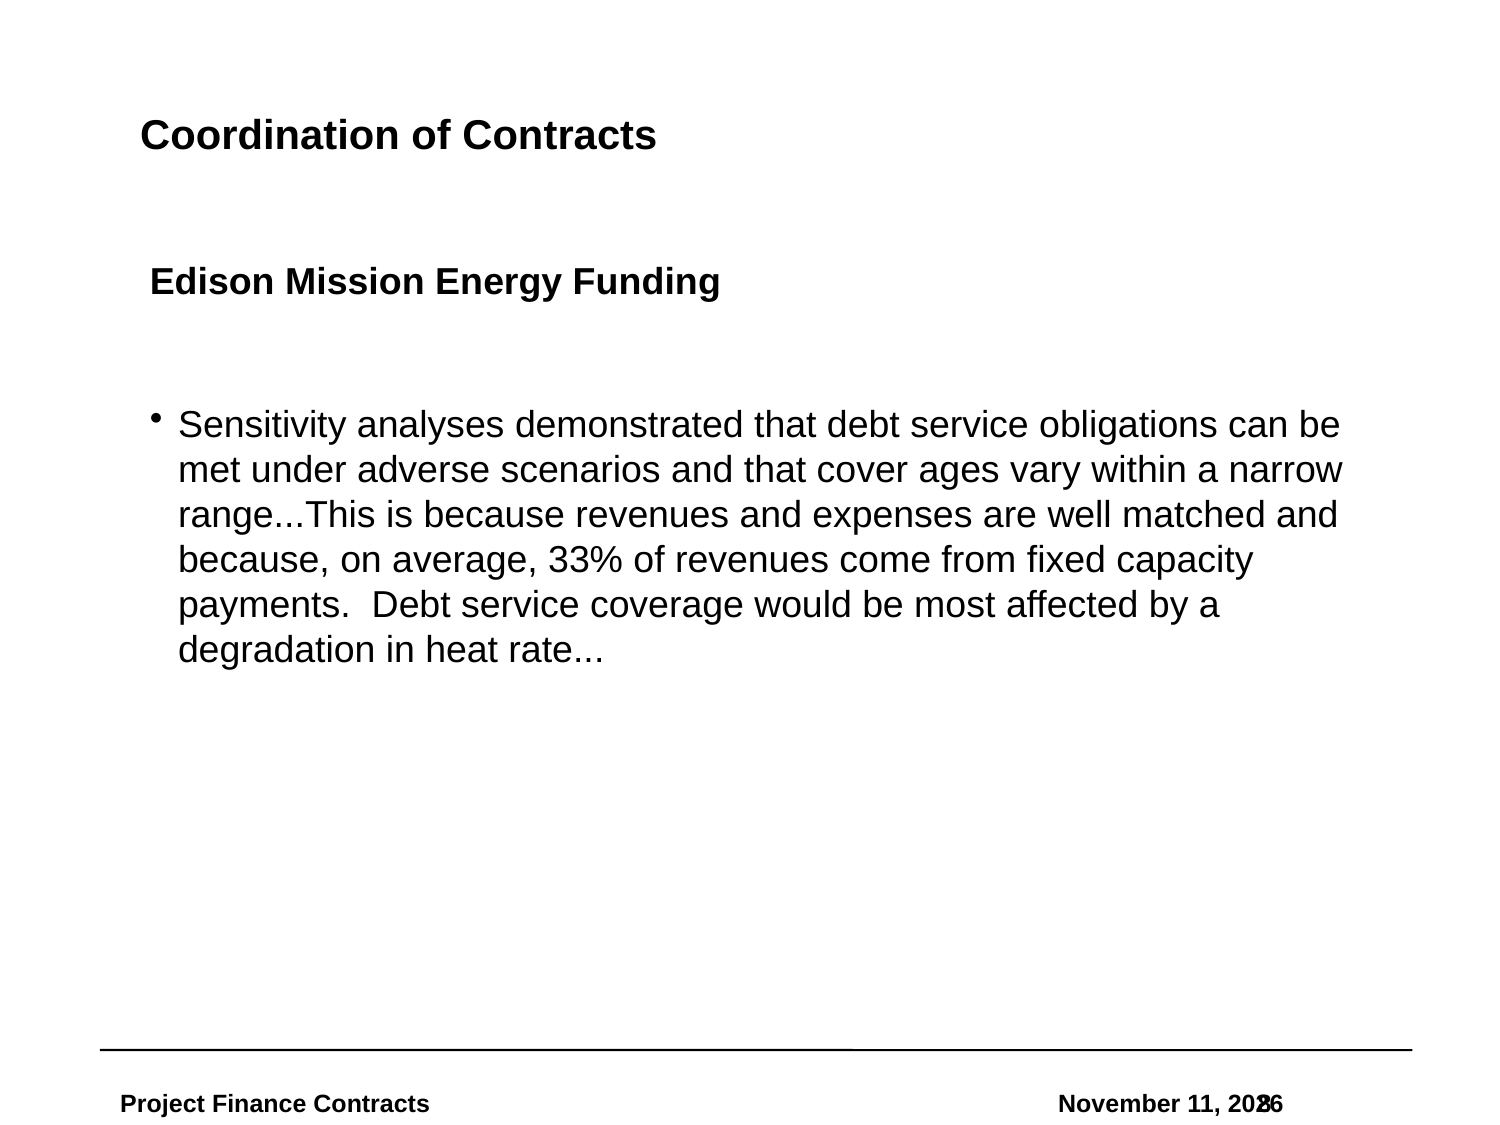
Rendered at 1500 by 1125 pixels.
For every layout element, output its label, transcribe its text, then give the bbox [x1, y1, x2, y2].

title Coordination of Contracts [124, 99, 1288, 226]
list Edison Mission Energy Funding Sensitivity analyses demonstrated that debt service obligations can be met under adverse scenarios and that cover ages vary within a narrow range...This is because revenues and expenses are well matched and because, on average, 33% of revenues come from fixed capacity payments. Debt service coverage would be most affected by a degradation in heat rate... [124, 249, 1376, 1001]
